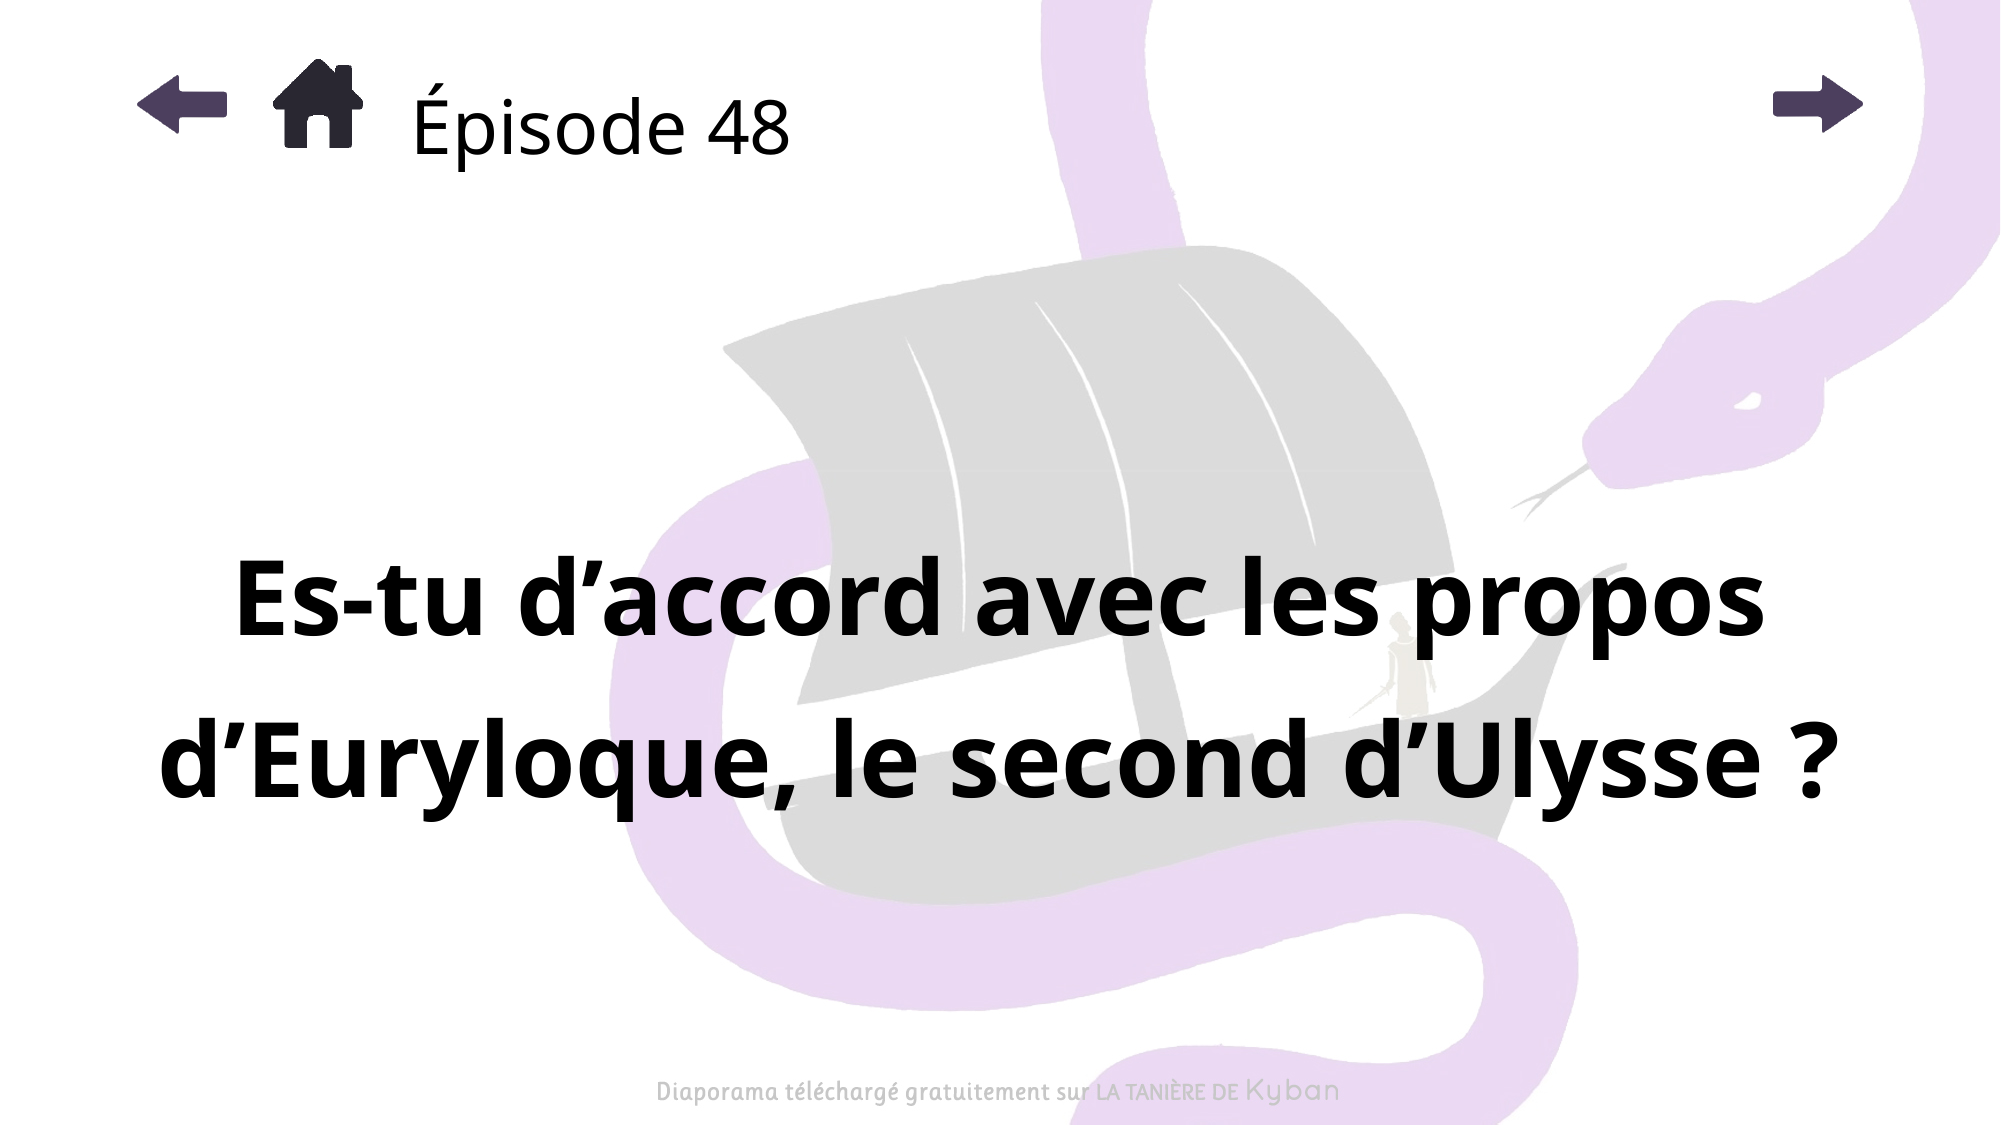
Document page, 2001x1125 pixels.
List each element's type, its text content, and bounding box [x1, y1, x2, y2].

list Es-tu d’accord avec les propos d’Euryloque, le second d’Ulysse ? [137, 299, 1863, 1014]
picture [0, 0, 2001, 1125]
title Épisode 48 [395, 59, 1863, 202]
